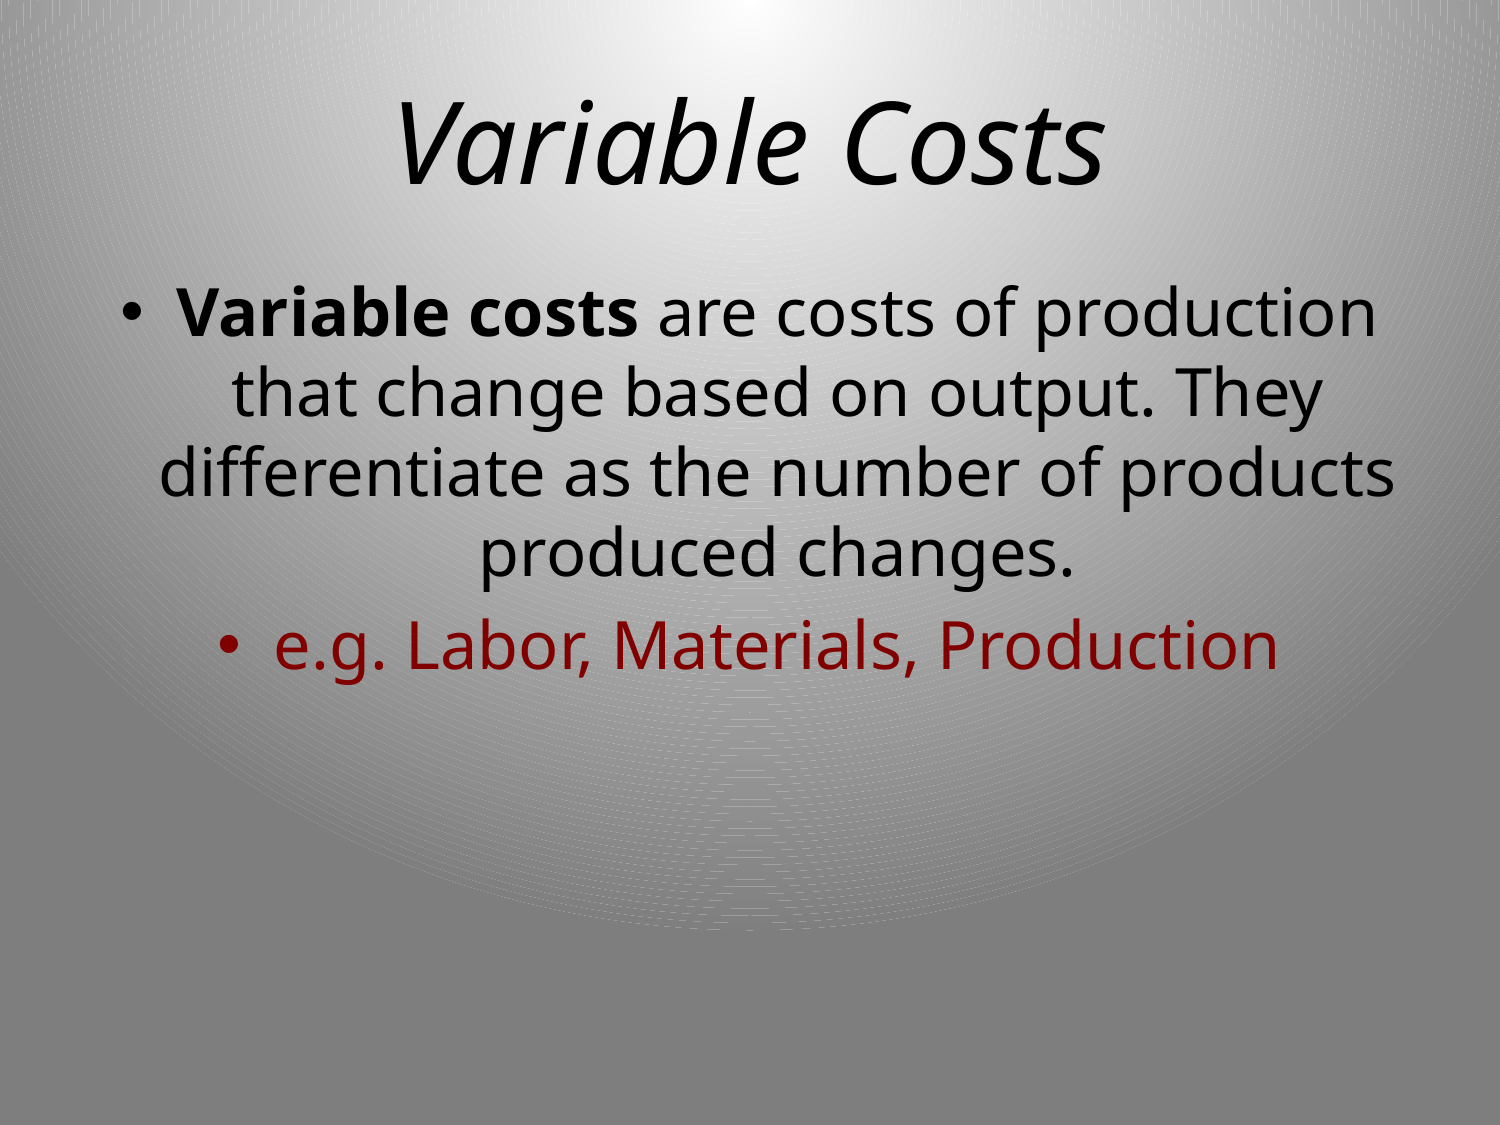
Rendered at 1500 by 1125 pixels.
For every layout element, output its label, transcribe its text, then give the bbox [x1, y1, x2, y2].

title Variable Costs [75, 45, 1425, 233]
list Variable costs are costs of production that change based on output. They differentiate as the number of products produced changes. e.g. Labor, Materials, Production [75, 262, 1425, 1005]
